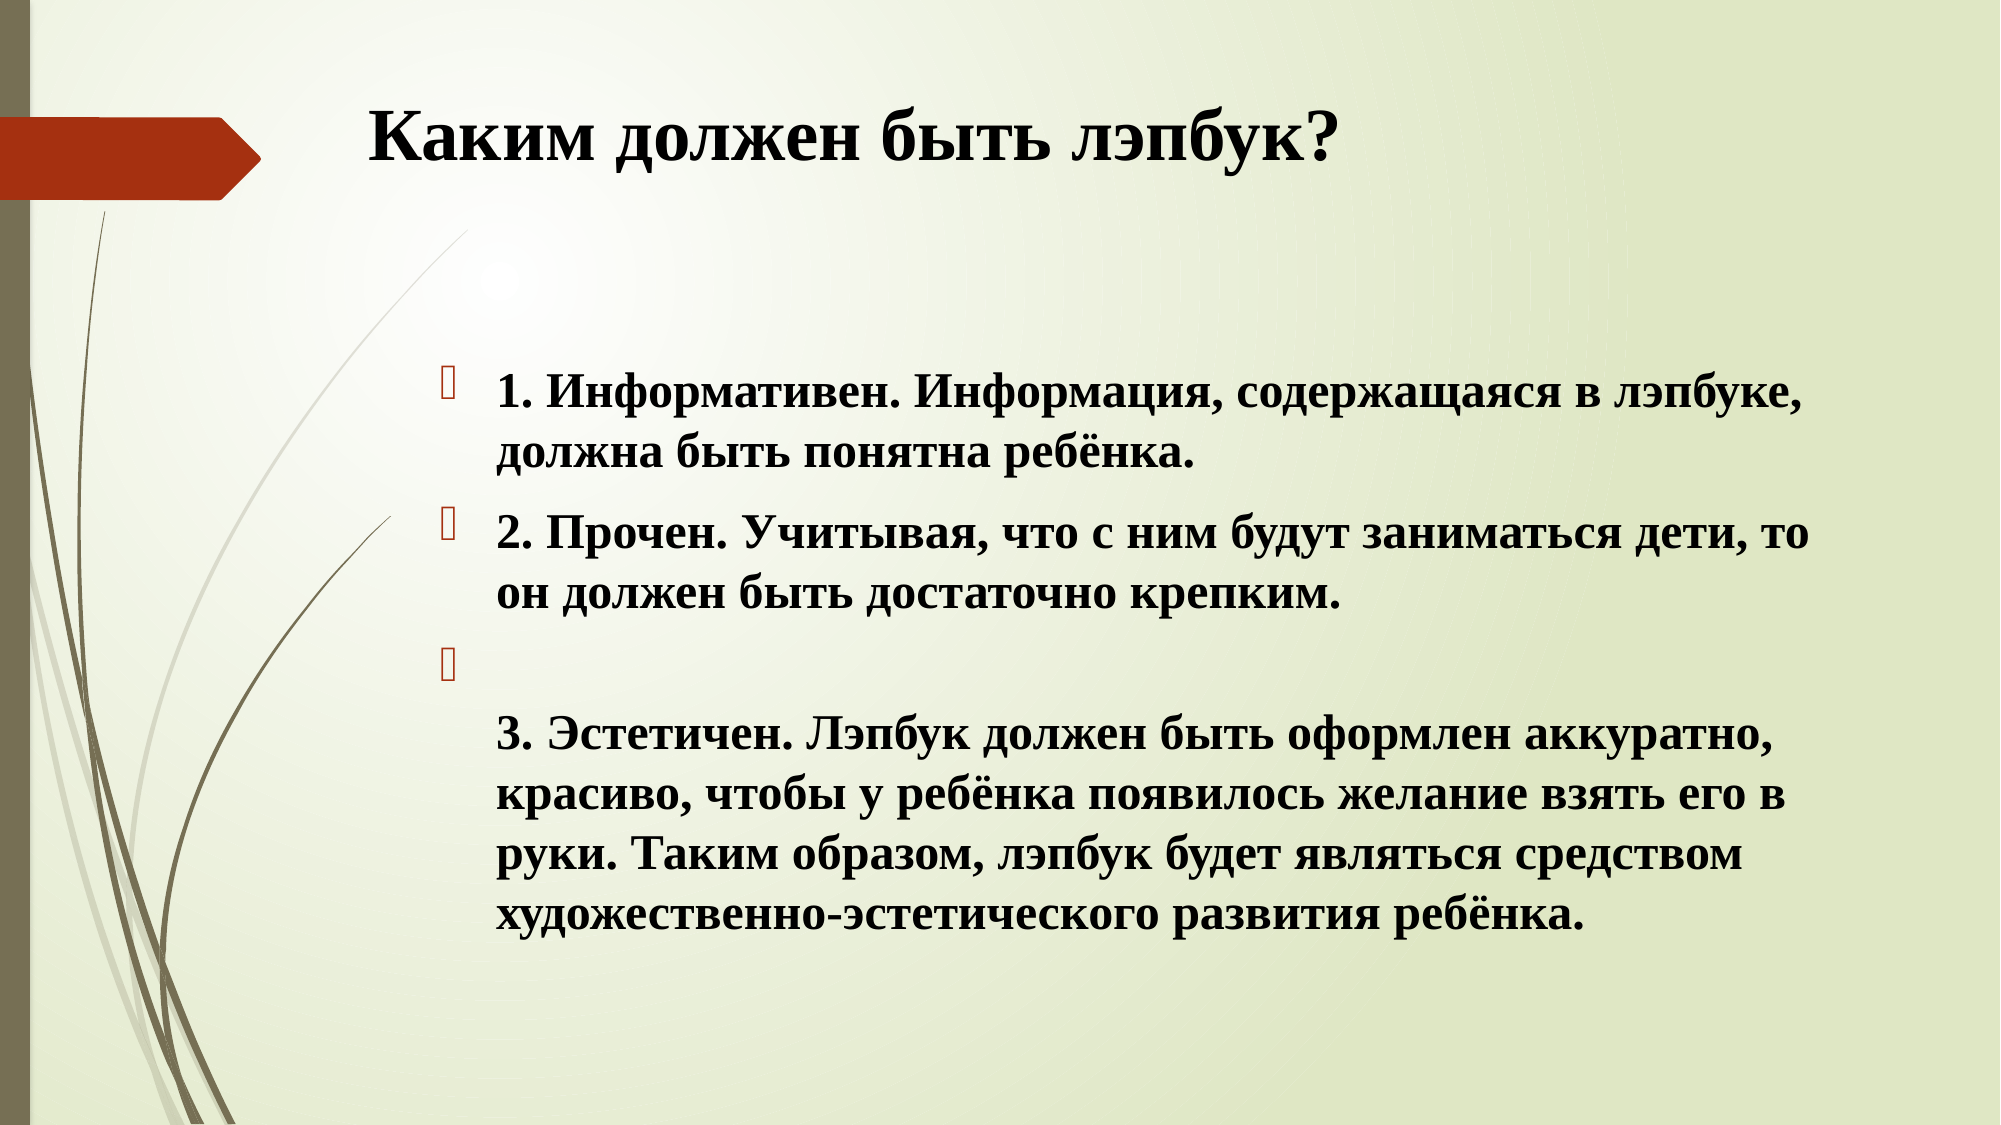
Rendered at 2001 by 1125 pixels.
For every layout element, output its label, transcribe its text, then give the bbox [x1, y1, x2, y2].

list 1. Информативен. Информация, содержащаяся в лэпбуке, должна быть понятна ребёнка. 2. Прочен. Учитывая, что с ним будут заниматься дети, то он должен быть достаточно крепким. 3. Эстетичен. Лэпбук должен быть оформлен аккуратно, красиво, чтобы у ребёнка появилось желание взять его в руки. Таким образом, лэпбук будет являться средством художественно-эстетического развития ребёнка. [424, 350, 1888, 970]
title Каким должен быть лэпбук? [353, 78, 2000, 289]
